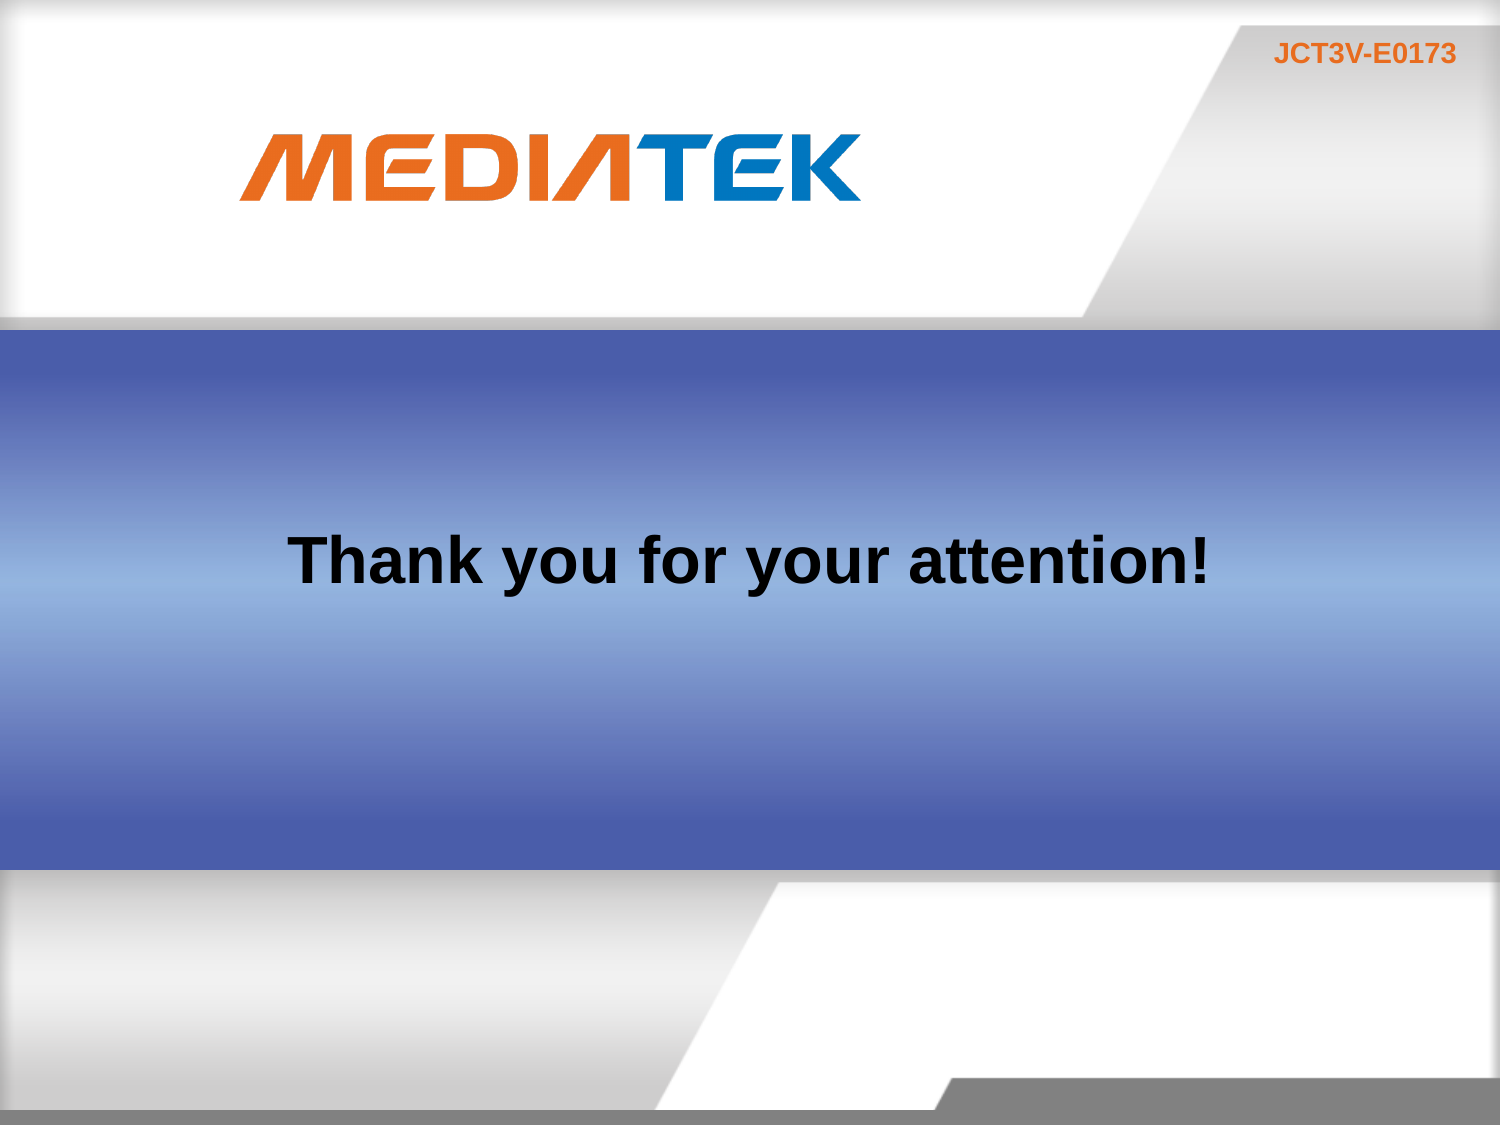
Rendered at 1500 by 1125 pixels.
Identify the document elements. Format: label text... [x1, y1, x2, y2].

title Thank you for your attention! [50, 438, 1450, 676]
picture [0, 0, 1500, 1125]
